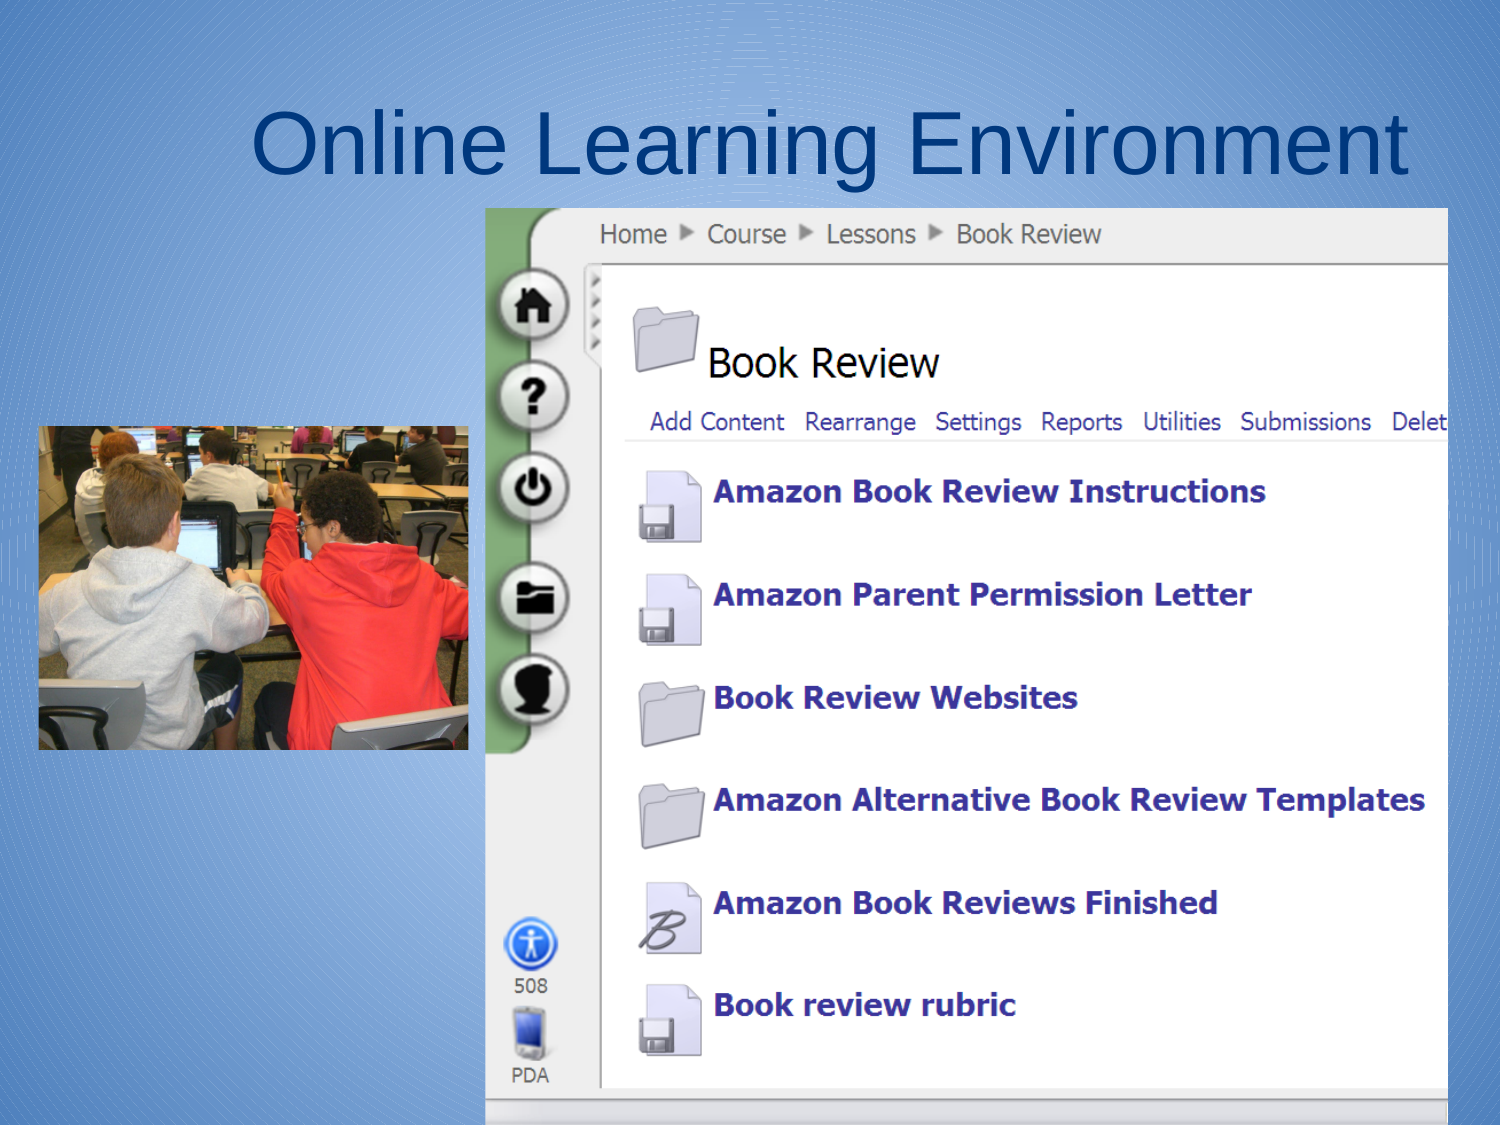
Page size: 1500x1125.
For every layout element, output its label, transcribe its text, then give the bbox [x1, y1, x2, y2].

title Online Learning Environment [235, 37, 1466, 241]
text_box [485, 208, 1448, 1125]
text_box [38, 426, 469, 750]
